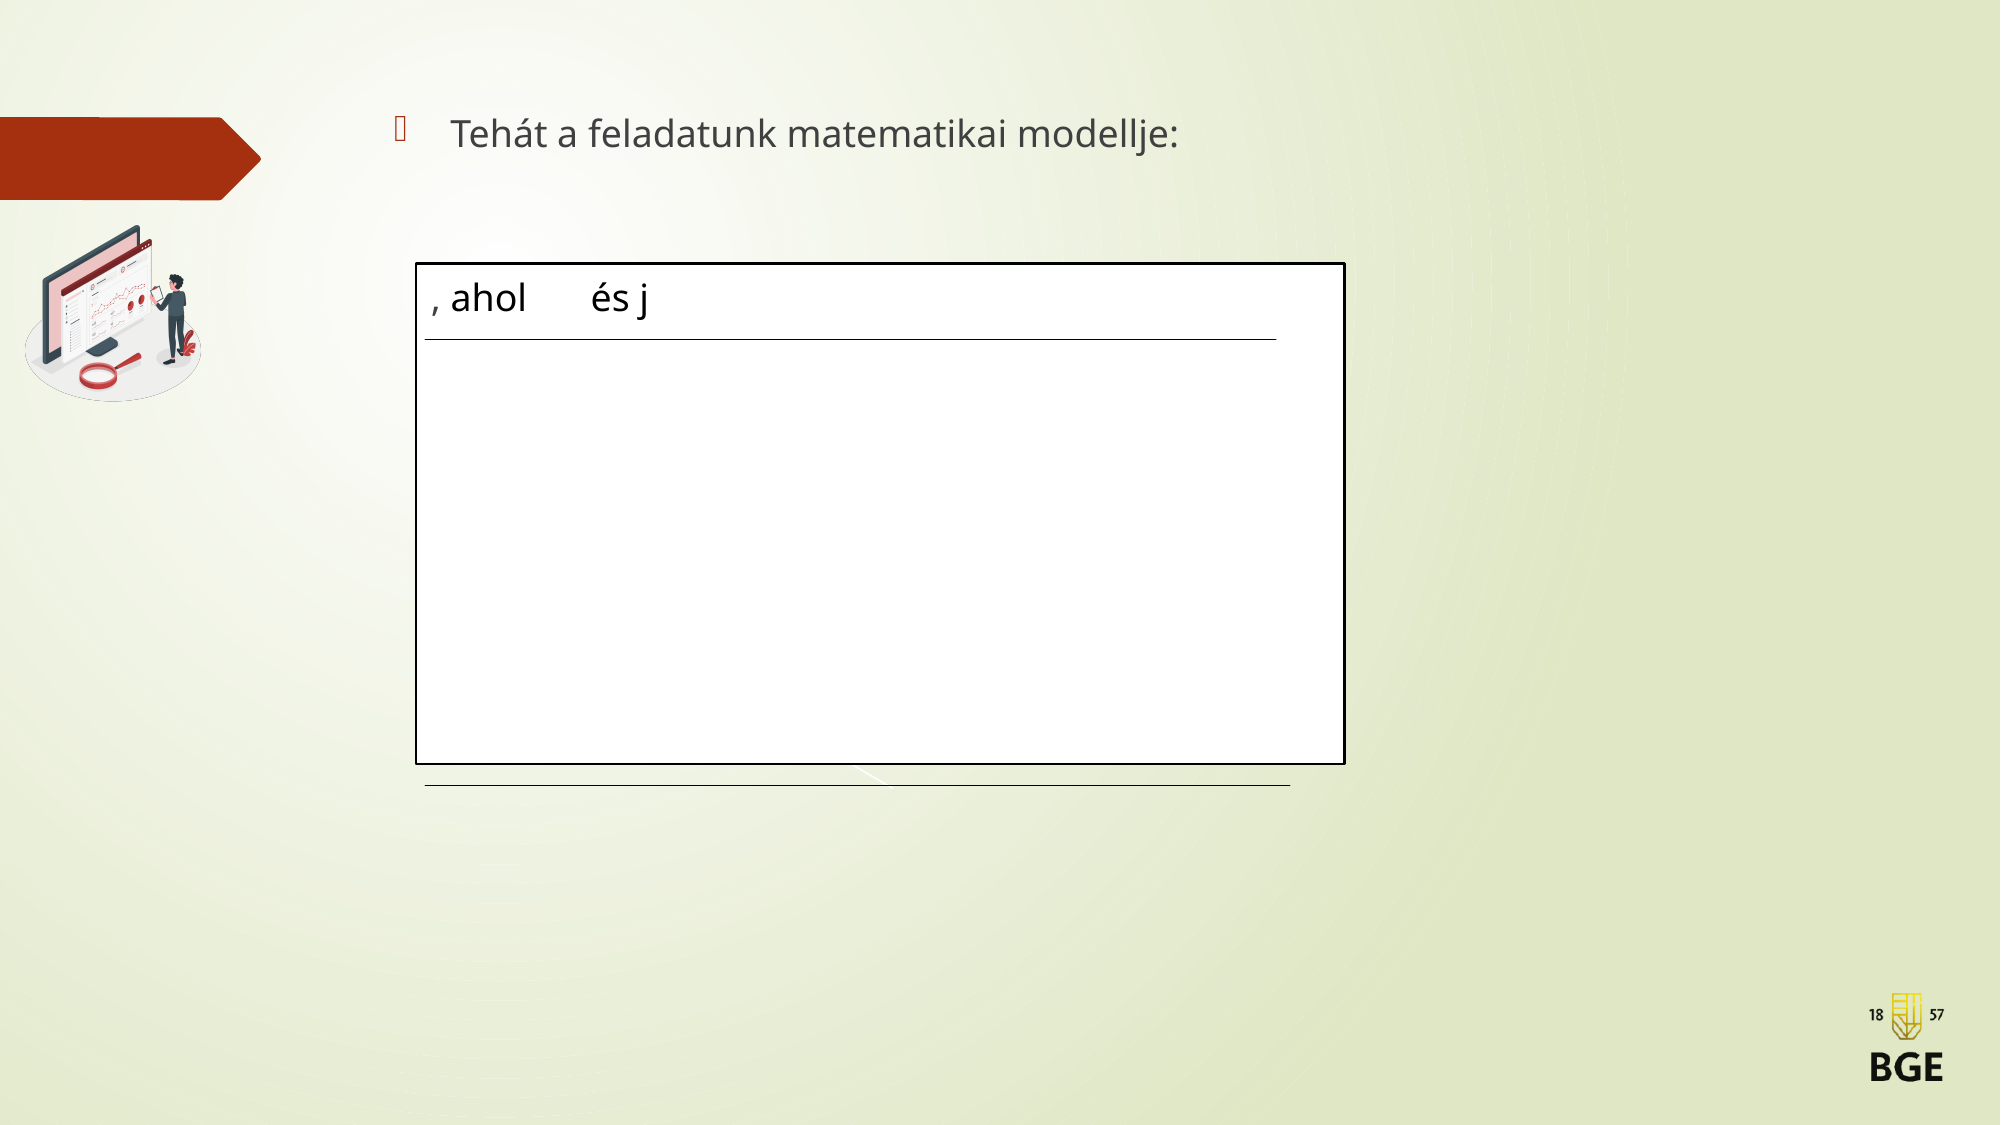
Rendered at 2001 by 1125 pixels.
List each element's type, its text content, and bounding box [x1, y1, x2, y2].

list Tehát a feladatunk matematikai modellje: [379, 102, 1863, 974]
picture [1853, 984, 1958, 1090]
picture [17, 217, 208, 408]
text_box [793, 730, 893, 785]
